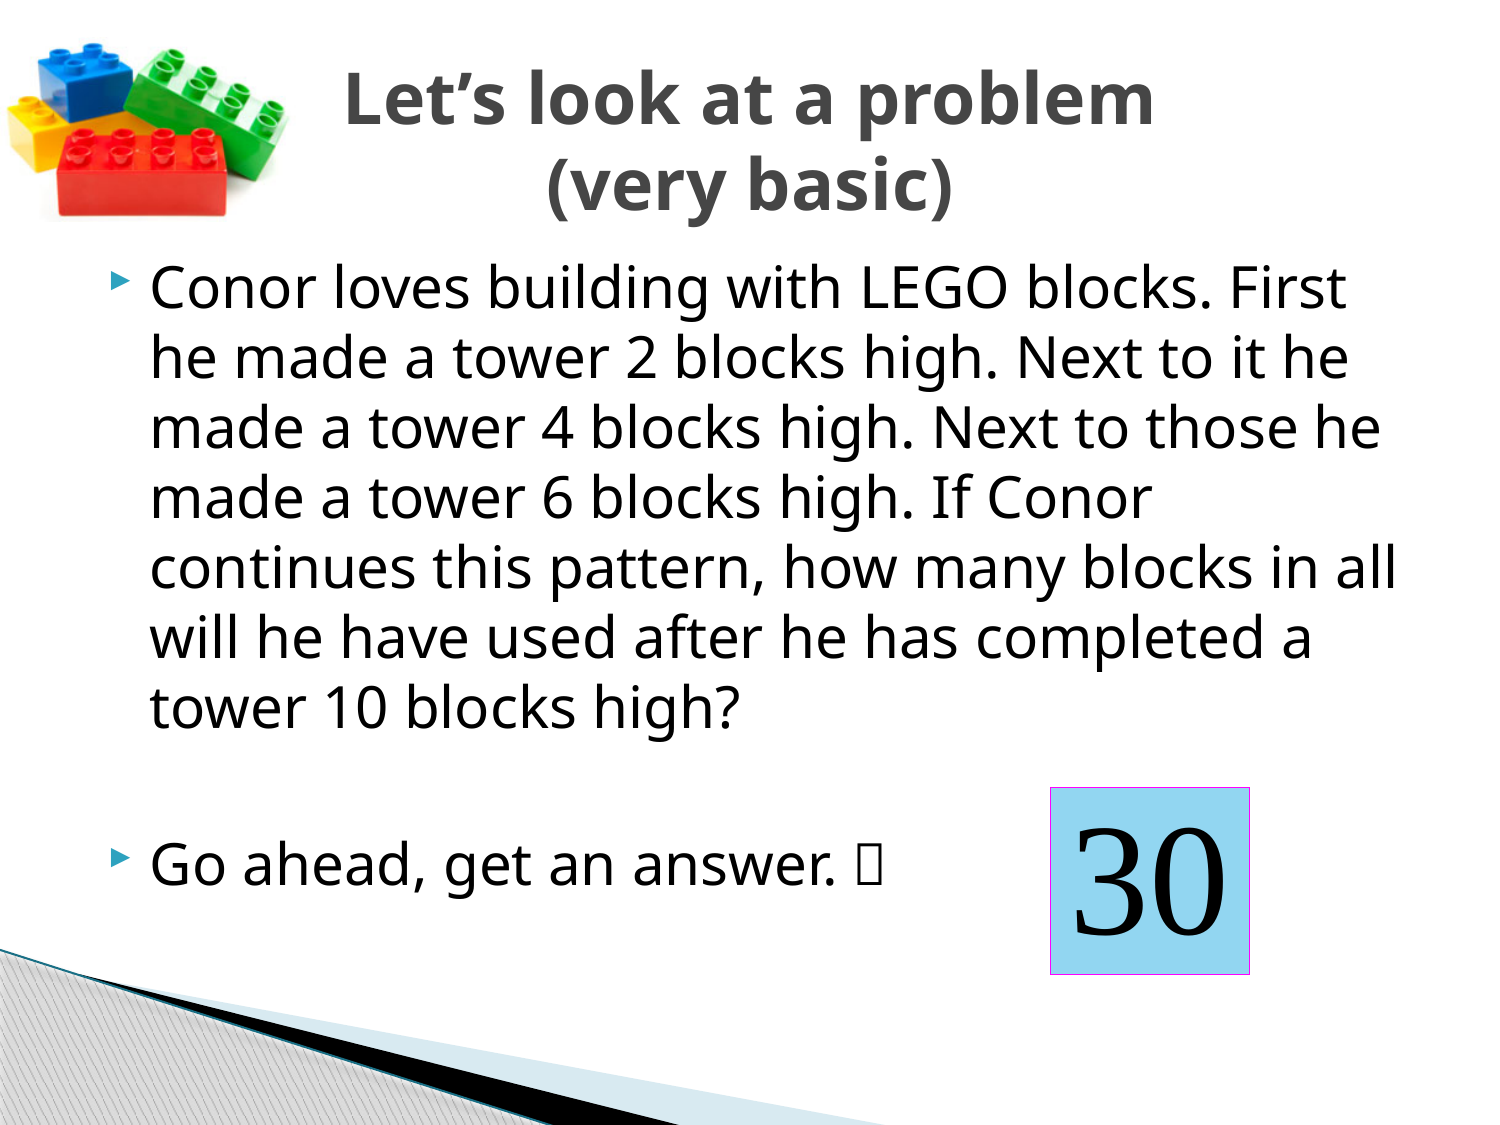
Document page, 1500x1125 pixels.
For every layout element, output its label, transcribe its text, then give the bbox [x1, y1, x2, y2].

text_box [1049, 787, 1251, 975]
title Let’s look at a problem (very basic) [307, 45, 1425, 233]
list Conor loves building with LEGO blocks. First he made a tower 2 blocks high. Next to it he made a tower 4 blocks high. Next to those he made a tower 6 blocks high. If Conor continues this pattern, how many blocks in all will he have used after he has completed a tower 10 blocks high? Go ahead, get an answer.  [75, 243, 1425, 986]
picture [0, 37, 308, 223]
